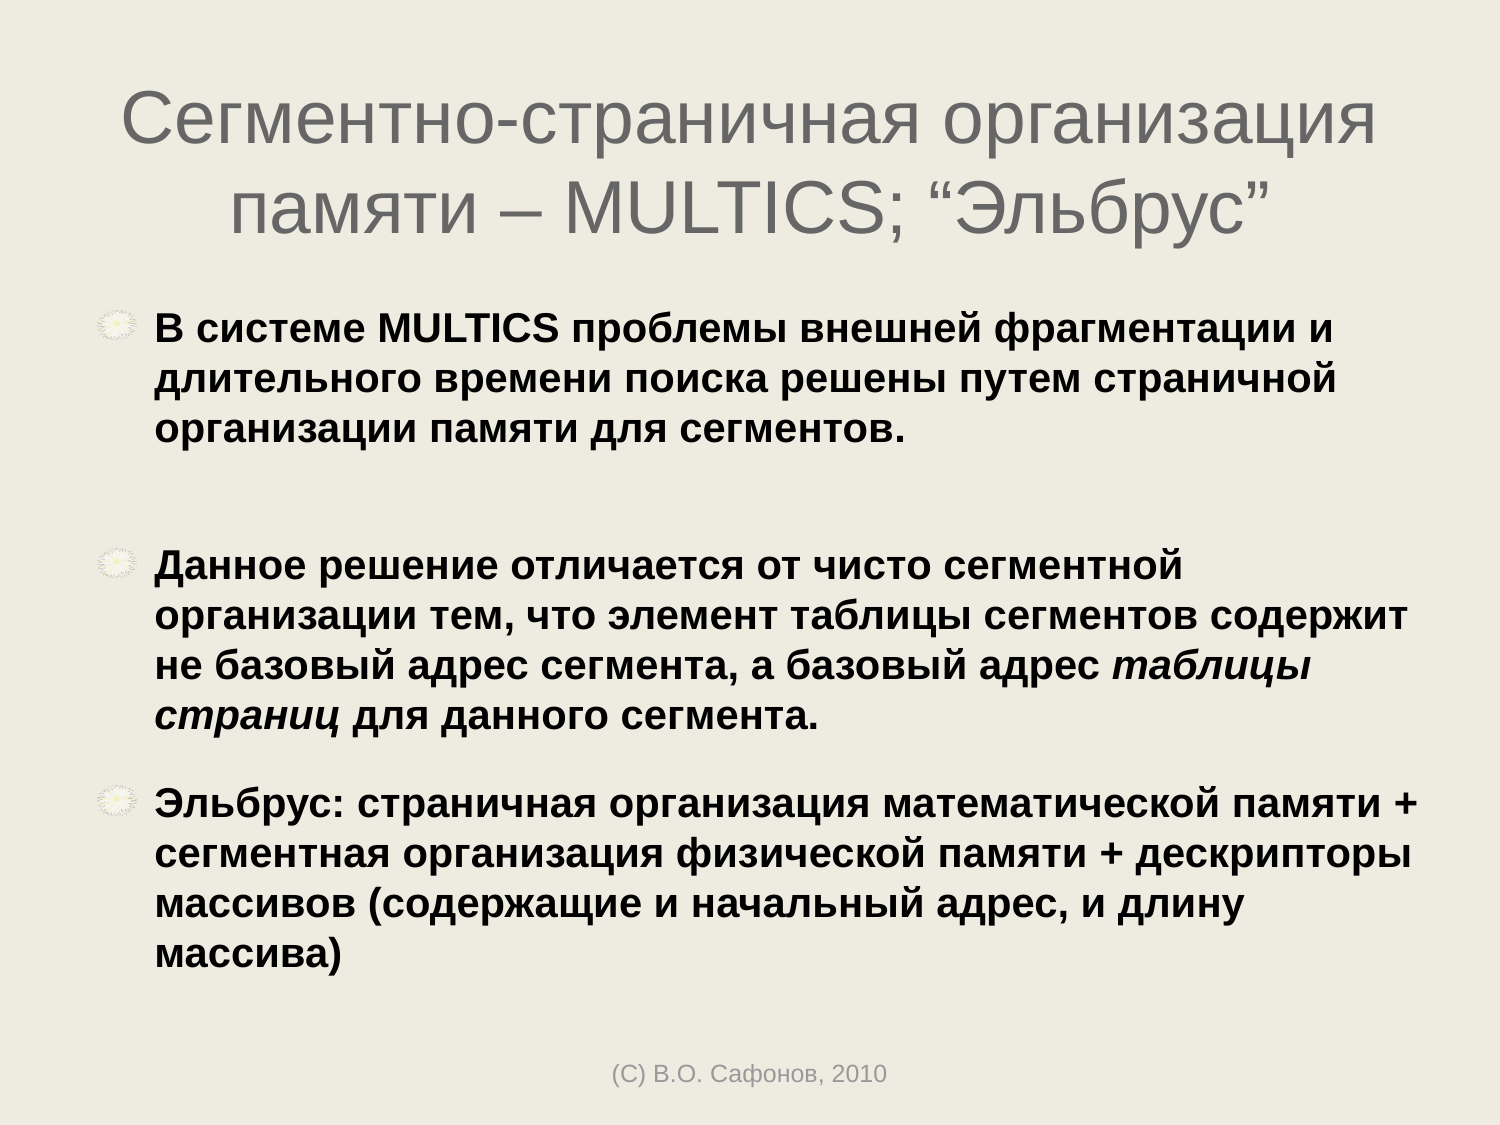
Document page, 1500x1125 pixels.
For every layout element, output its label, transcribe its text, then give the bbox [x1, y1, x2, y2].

picture [97, 310, 137, 340]
title Сегментно-страничная организация памяти – MULTICS; “Эльбрус” [74, 49, 1426, 268]
picture [97, 548, 137, 578]
picture [97, 785, 137, 816]
footer (C) В.О. Сафонов, 2010 [512, 1042, 988, 1103]
list В системе MULTICS проблемы внешней фрагментации и длительного времени поиска решены путем страничной организации памяти для сегментов. Данное решение отличается от чисто сегментной организации тем, что элемент таблицы сегментов содержит не базовый адрес сегмента, а базовый адрес таблицы страниц для данного сегмента. Эльбрус: страничная организация математической памяти + сегментная организация физической памяти + дескрипторы массивов (содержащие и начальный адрес, и длину массива) [82, 292, 1437, 1015]
